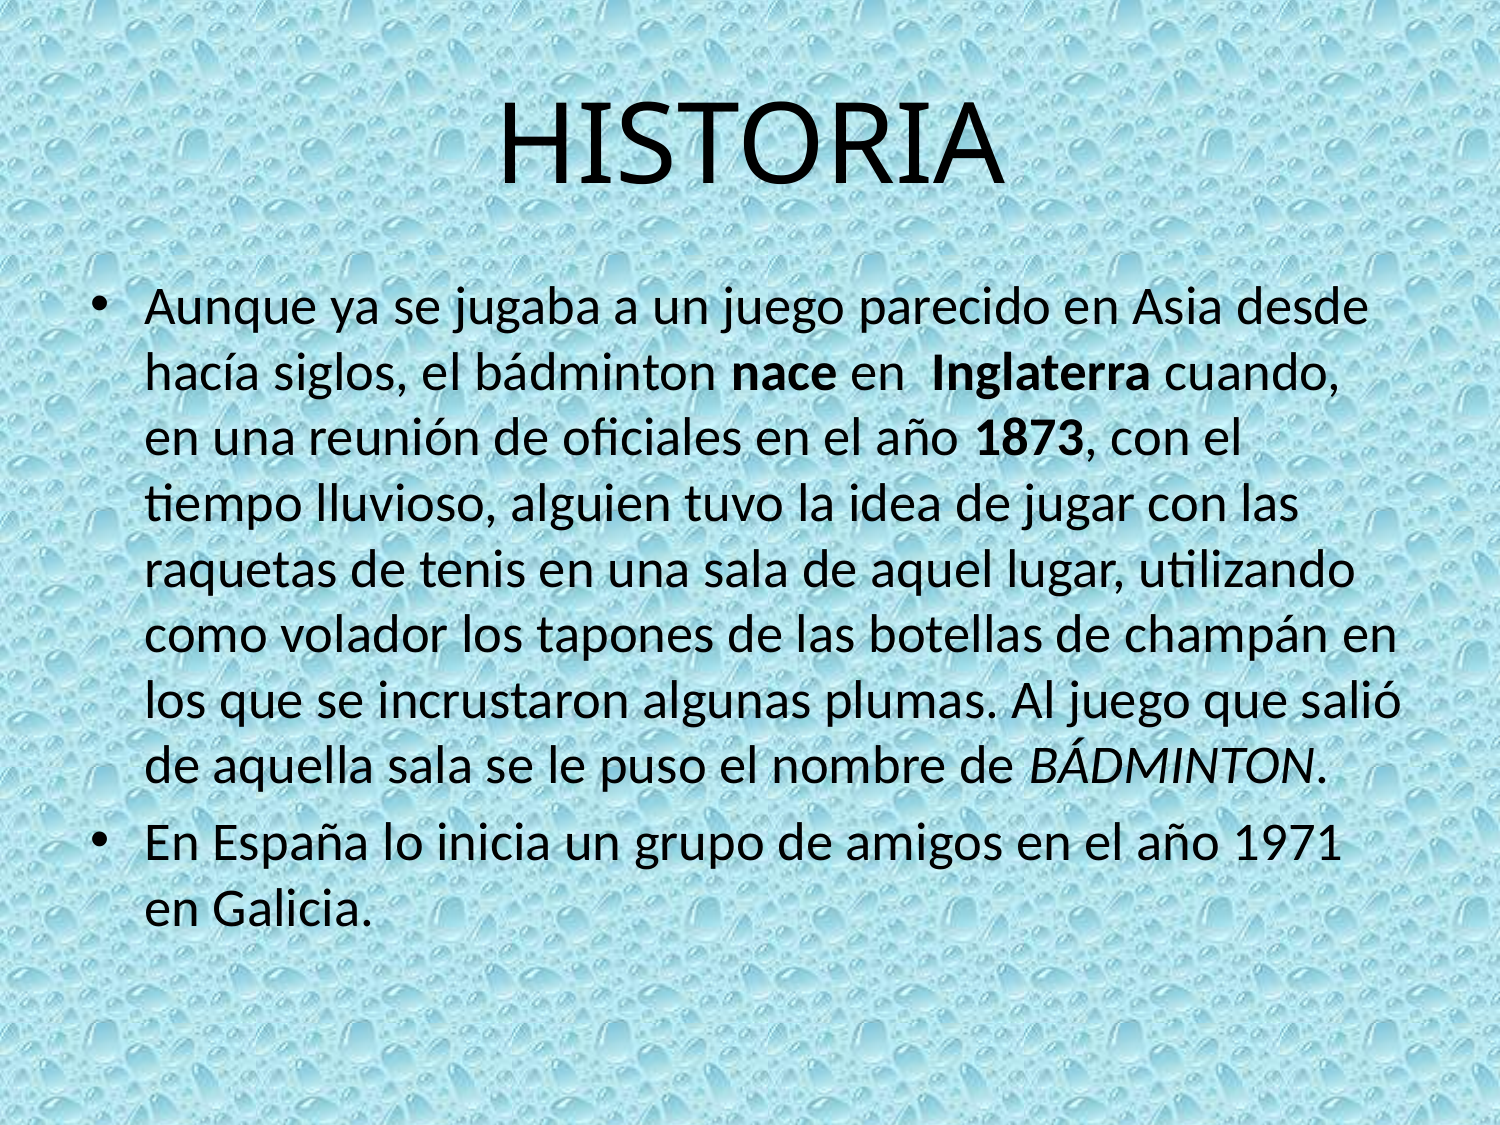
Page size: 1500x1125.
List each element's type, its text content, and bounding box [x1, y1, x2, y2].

picture [0, 0, 1500, 1125]
list Aunque ya se jugaba a un juego parecido en Asia desde hacía siglos, el bádminton nace en Inglaterra cuando, en una reunión de oficiales en el año 1873, con el tiempo lluvioso, alguien tuvo la idea de jugar con las raquetas de tenis en una sala de aquel lugar, utilizando como volador los tapones de las botellas de champán en los que se incrustaron algunas plumas. Al juego que salió de aquella sala se le puso el nombre de BÁDMINTON. En España lo inicia un grupo de amigos en el año 1971 en Galicia. [75, 262, 1425, 1005]
title HISTORIA [75, 45, 1425, 233]
